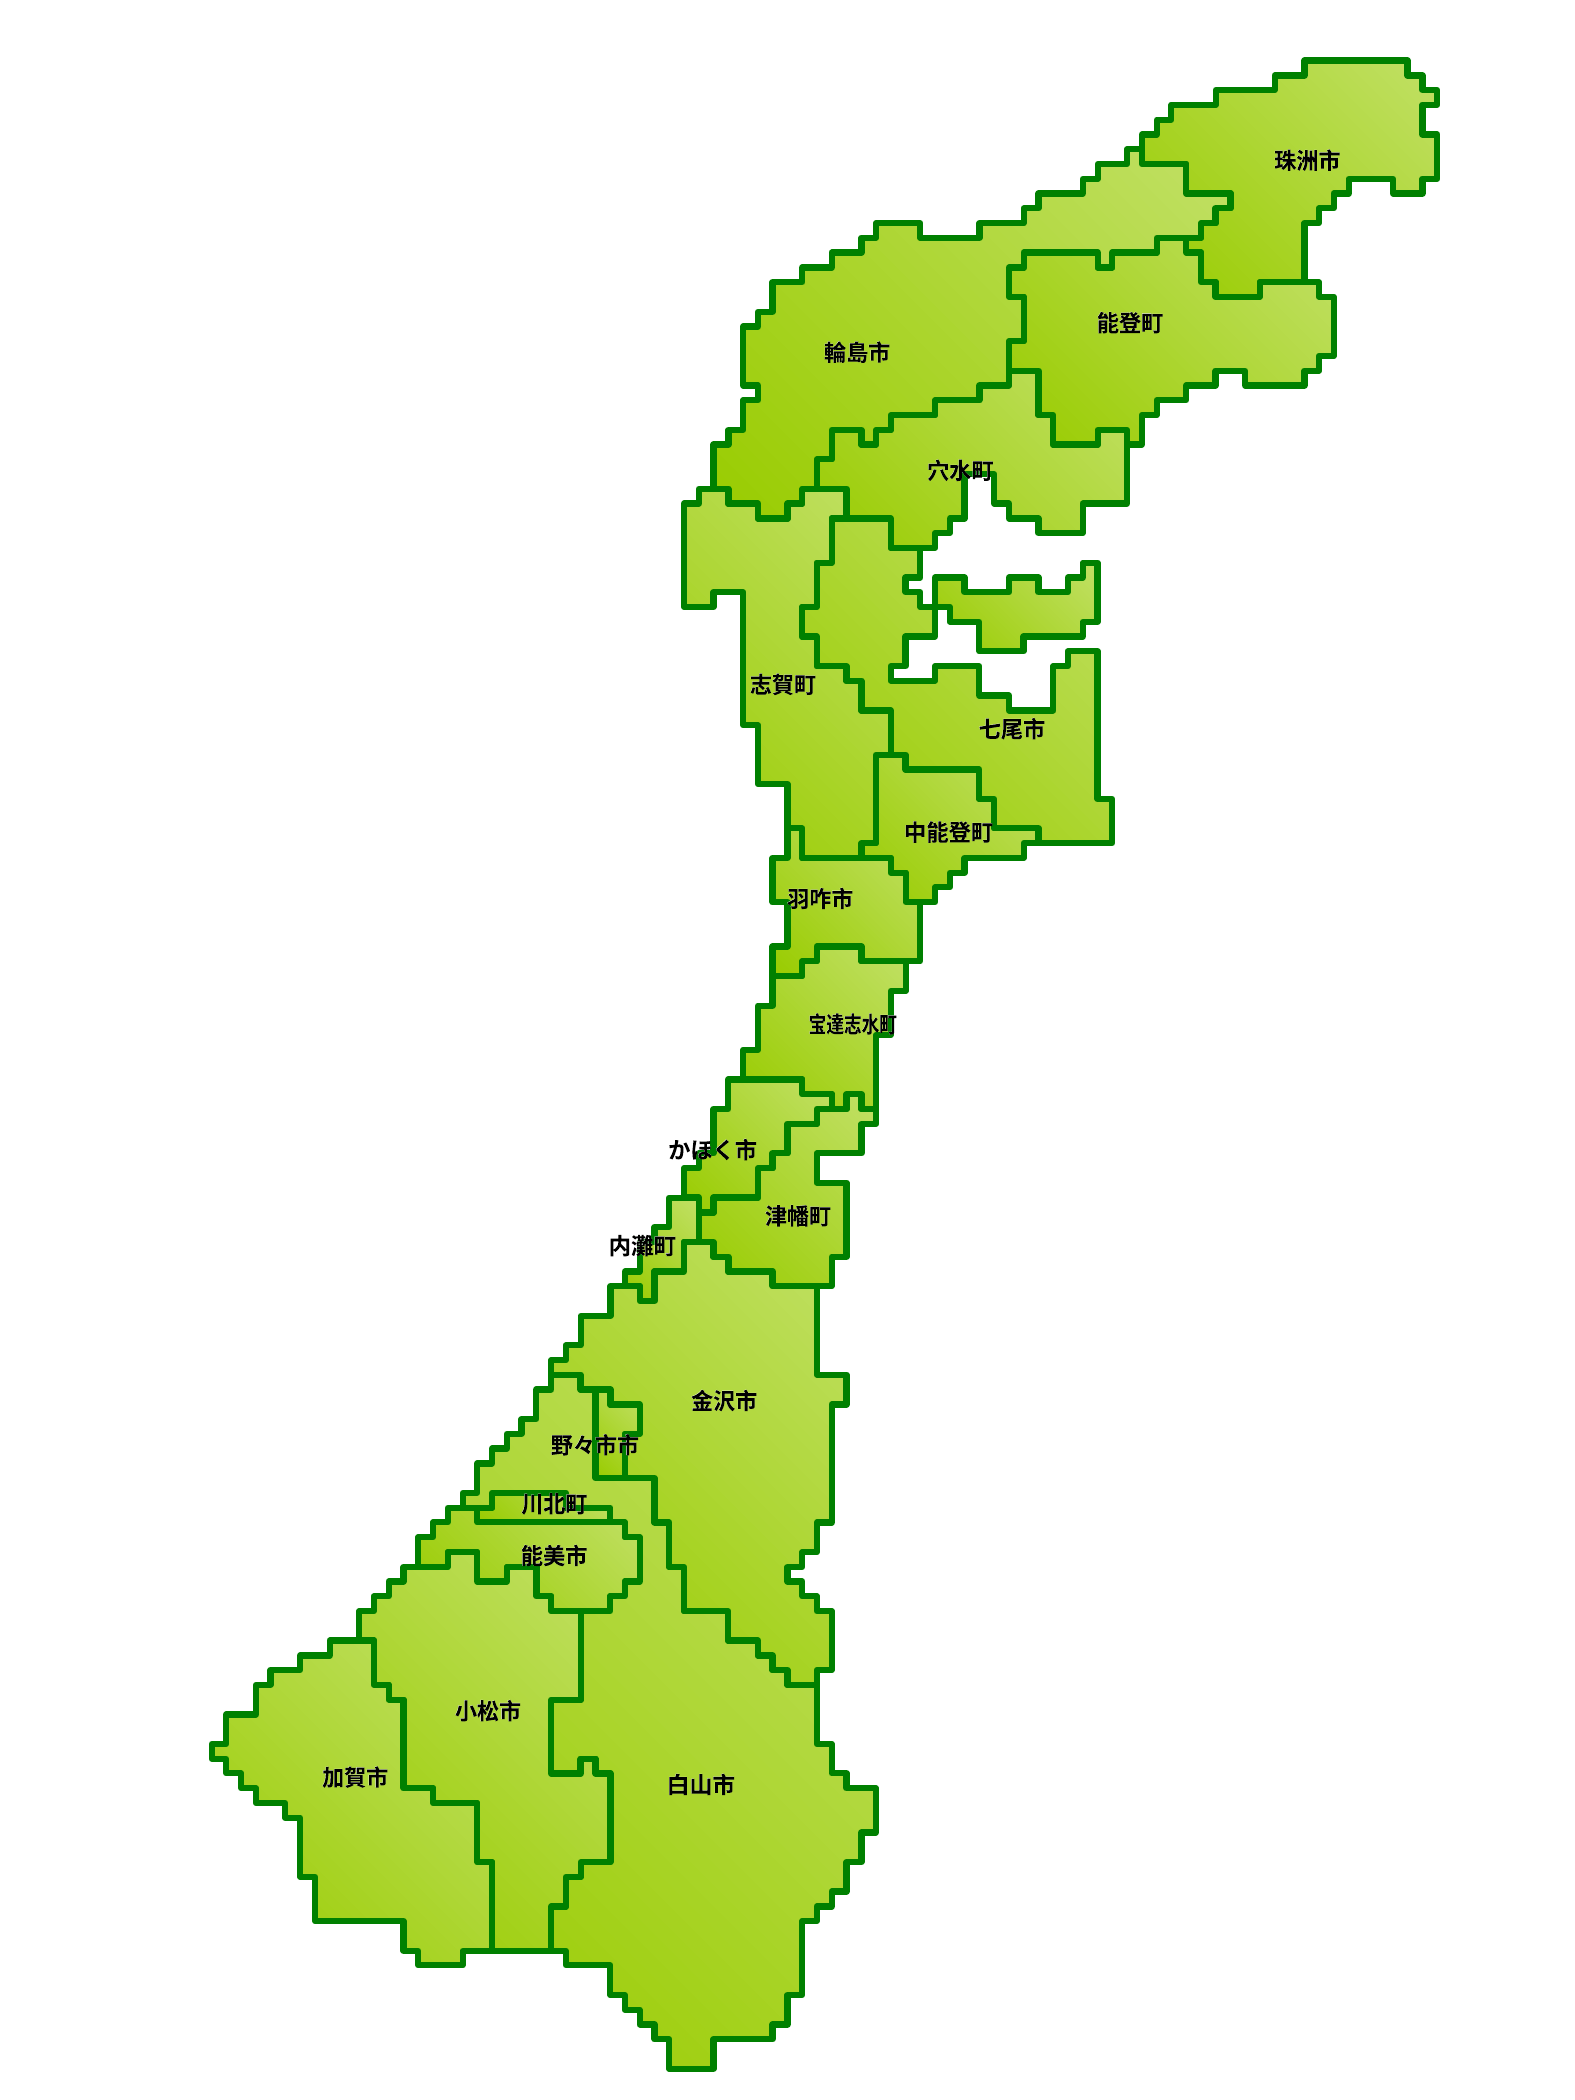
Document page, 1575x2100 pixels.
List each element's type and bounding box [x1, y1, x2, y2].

text_box [669, 1138, 757, 1161]
text_box [750, 673, 816, 696]
text_box [979, 717, 1045, 740]
text_box [211, 60, 1438, 2069]
text_box [1274, 148, 1340, 172]
text_box [765, 1204, 831, 1227]
text_box [691, 1389, 757, 1412]
text_box [668, 1773, 735, 1796]
text_box [322, 1765, 388, 1789]
text_box [809, 1012, 897, 1036]
text_box [454, 1699, 521, 1722]
text_box [905, 820, 993, 844]
text_box [1097, 311, 1163, 334]
text_box [824, 340, 890, 364]
text_box [551, 1433, 639, 1456]
text_box [521, 1492, 587, 1515]
text_box [927, 459, 994, 482]
text_box [521, 1544, 587, 1567]
text_box [787, 887, 853, 910]
text_box [610, 1234, 676, 1257]
